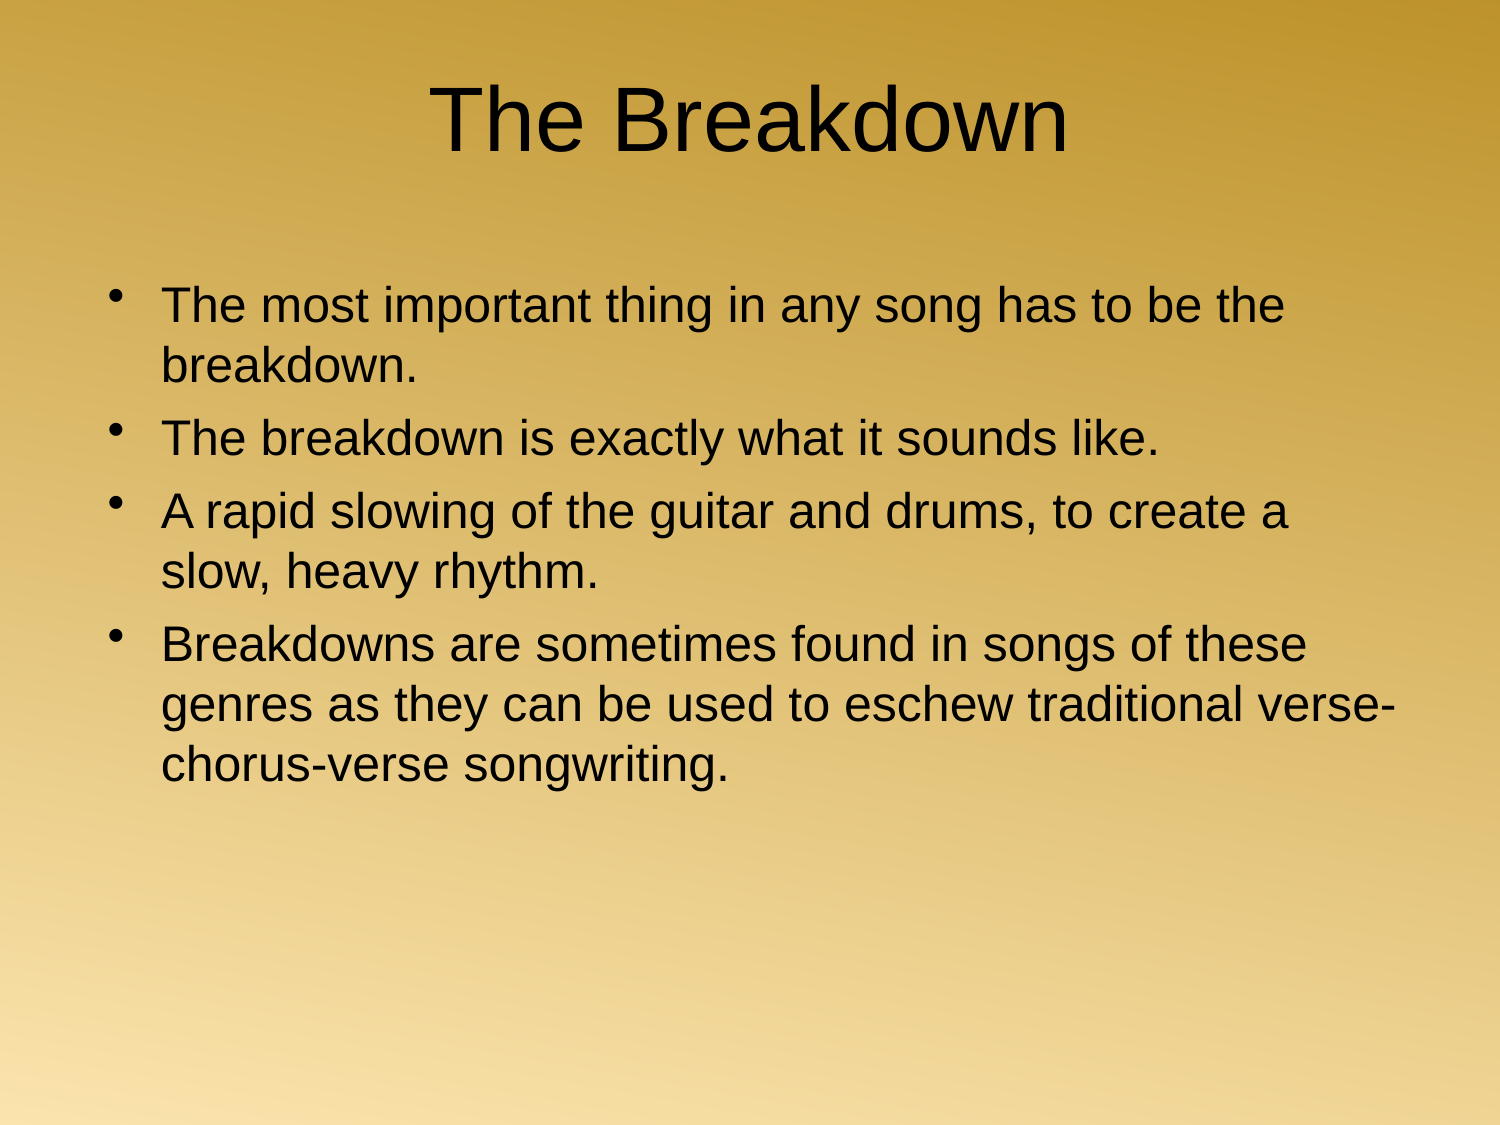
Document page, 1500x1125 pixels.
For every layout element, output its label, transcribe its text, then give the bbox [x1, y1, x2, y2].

title The Breakdown [74, 44, 1426, 256]
list The most important thing in any song has to be the breakdown. The breakdown is exactly what it sounds like. A rapid slowing of the guitar and drums, to create a slow, heavy rhythm. Breakdowns are sometimes found in songs of these genres as they can be used to eschew traditional verse-chorus-verse songwriting. [74, 256, 1426, 925]
